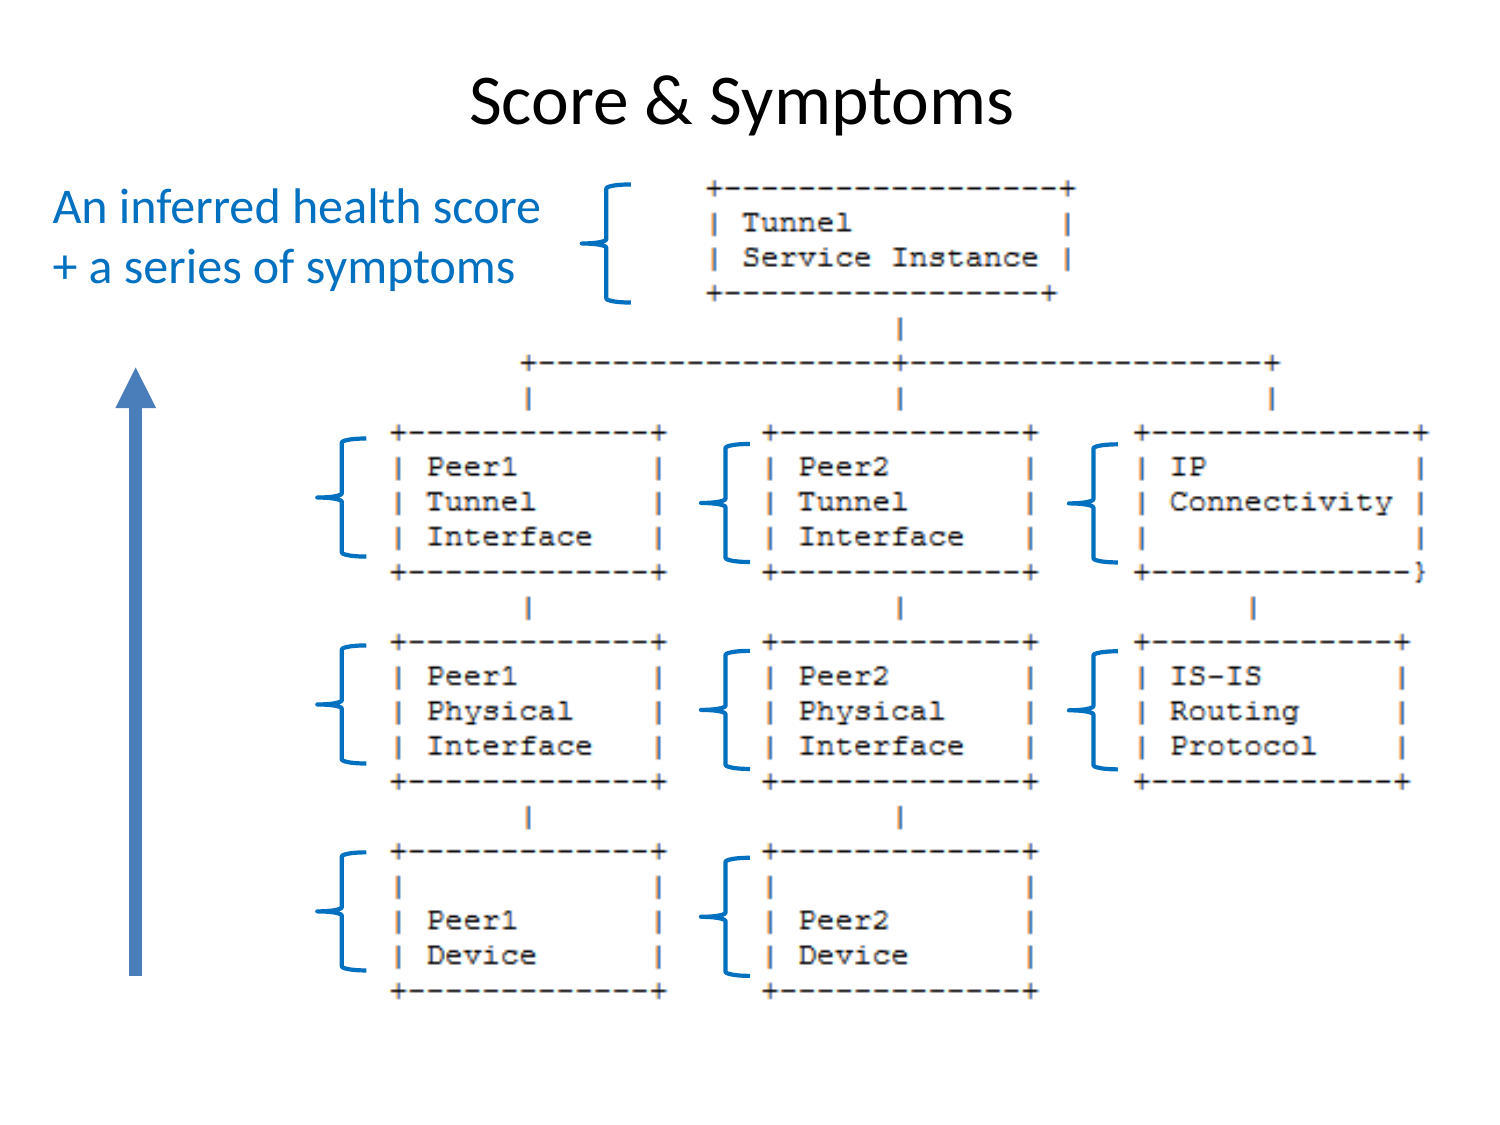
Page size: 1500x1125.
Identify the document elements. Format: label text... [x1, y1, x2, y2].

text_box [316, 644, 360, 765]
text_box [316, 437, 360, 558]
text_box An inferred health score + a series of symptoms [37, 166, 360, 301]
title Score & Symptoms [75, 45, 1425, 166]
text_box [316, 851, 360, 972]
picture [365, 160, 1466, 1023]
